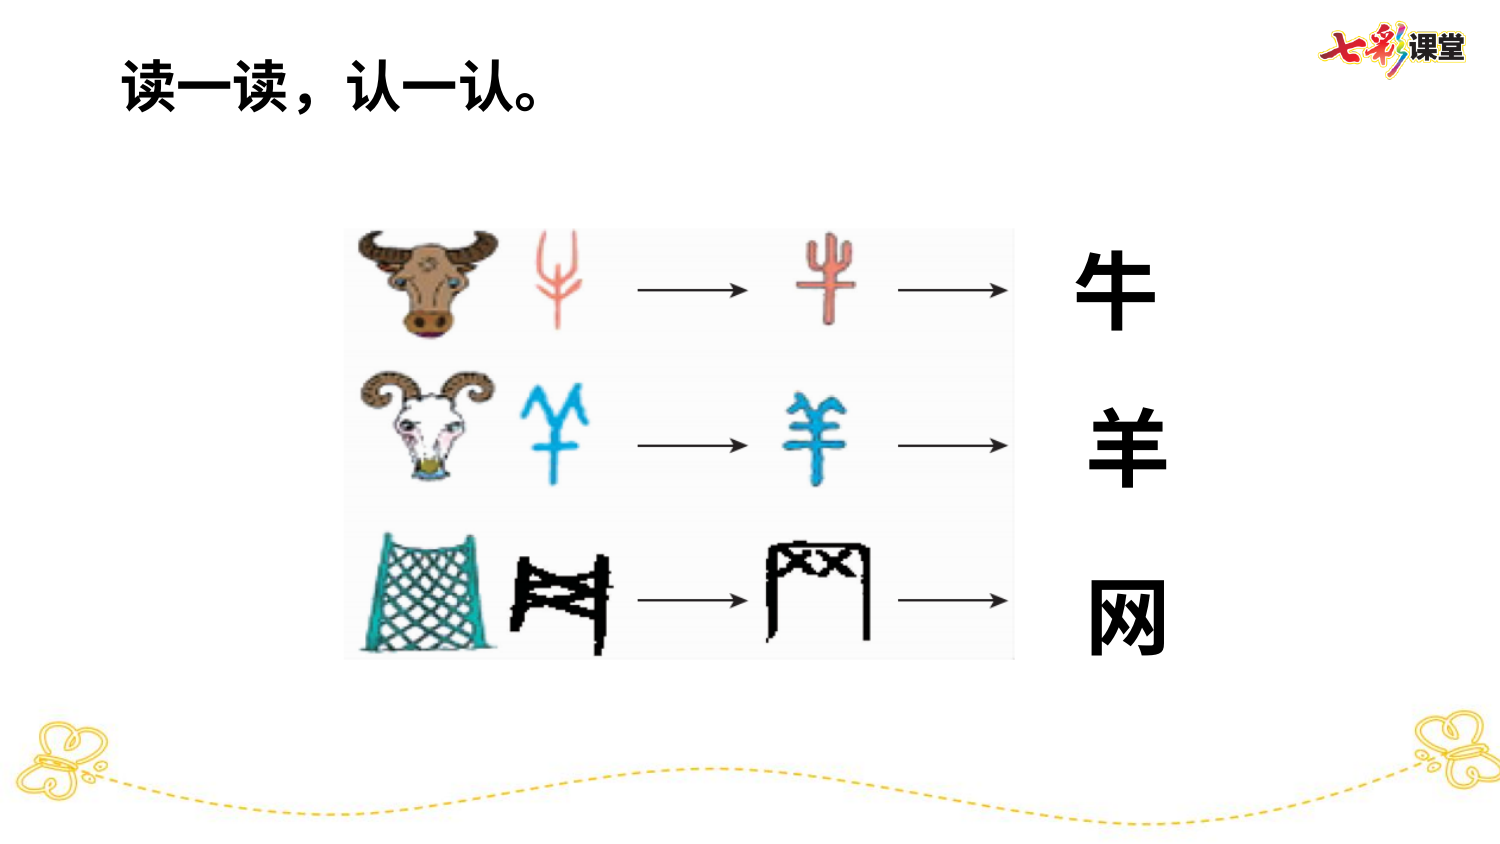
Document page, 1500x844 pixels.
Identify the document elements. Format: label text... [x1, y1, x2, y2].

text_box 羊 [1074, 389, 1183, 504]
text_box 网 [1074, 557, 1183, 672]
picture [0, 0, 1500, 844]
text_box 牛 [1062, 232, 1171, 347]
text_box 读一读，认一认。 [41, 39, 650, 131]
